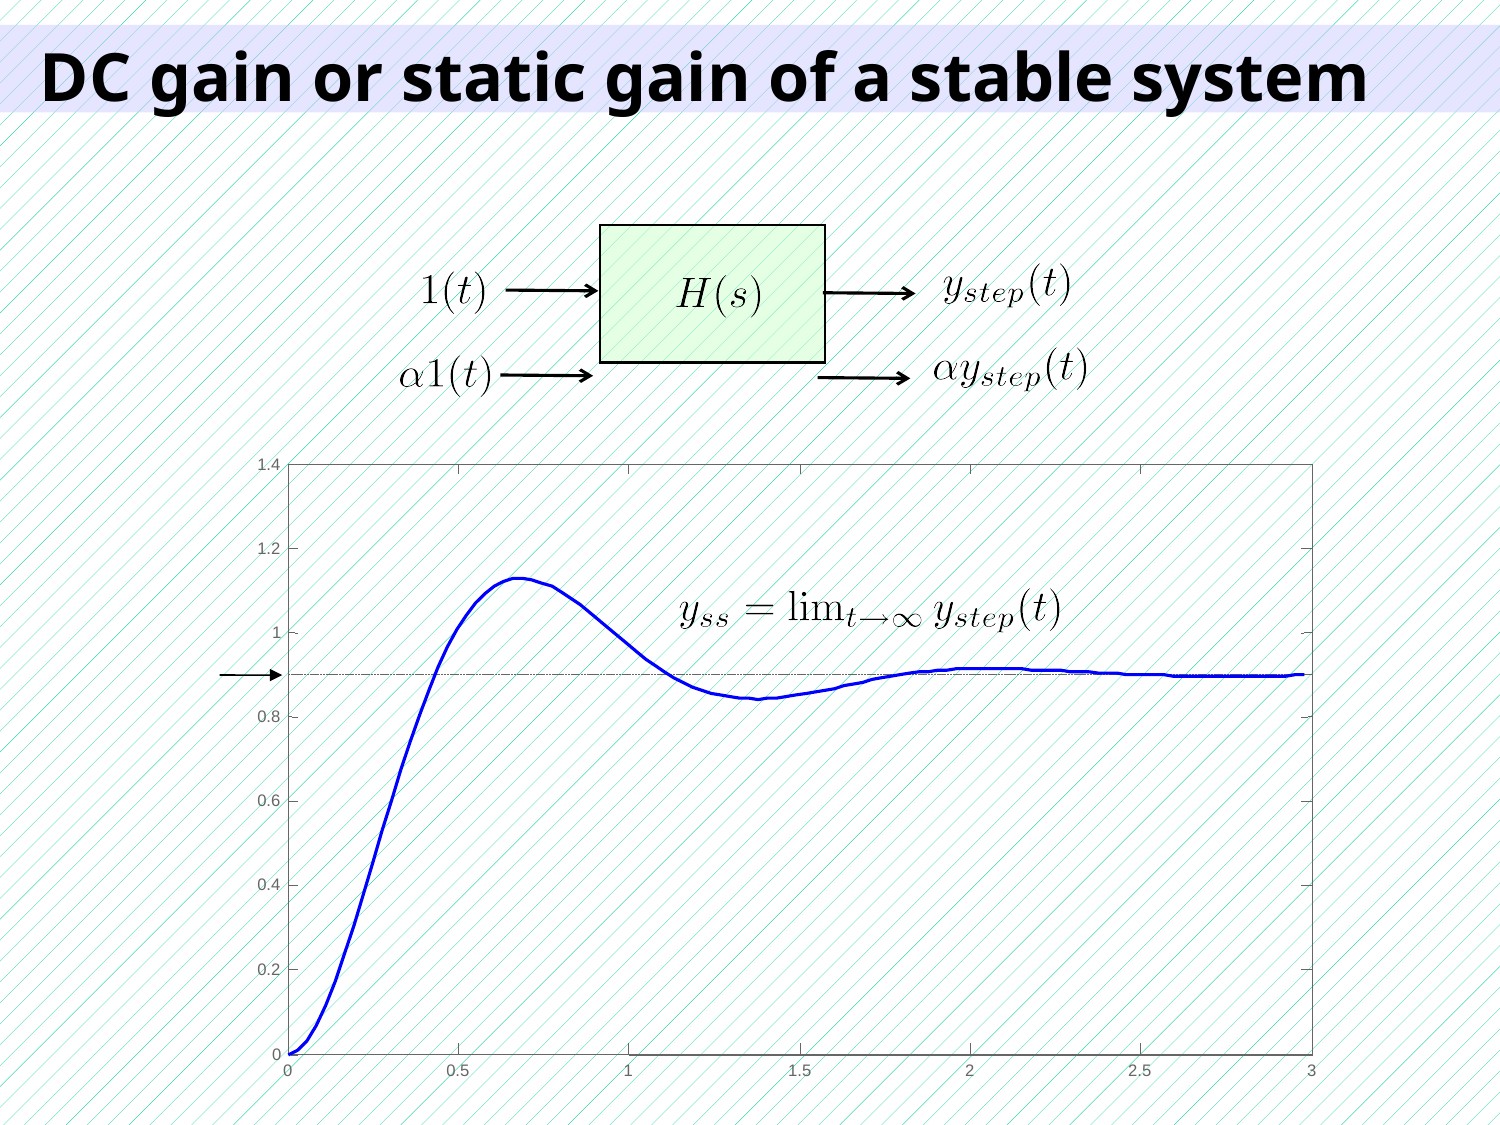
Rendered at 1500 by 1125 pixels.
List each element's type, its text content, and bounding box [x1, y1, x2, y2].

picture [674, 274, 763, 321]
text_box 0.8 [257, 705, 281, 726]
text_box [291, 464, 1313, 1055]
text_box 0.2 [257, 958, 281, 979]
text_box 1 [272, 621, 282, 642]
text_box 0.5 [446, 1059, 470, 1080]
text_box 1 [623, 1059, 633, 1080]
text_box 0.4 [257, 874, 281, 895]
text_box 1.4 [257, 453, 281, 474]
text_box 0.6 [257, 790, 281, 811]
text_box [817, 371, 911, 386]
text_box [599, 224, 825, 363]
picture [420, 269, 488, 317]
picture [933, 346, 1088, 393]
text_box 2.5 [1128, 1059, 1152, 1080]
text_box 3 [1307, 1059, 1317, 1080]
picture [399, 353, 492, 401]
picture [939, 262, 1074, 309]
text_box [219, 668, 283, 682]
text_box 1.5 [788, 1059, 812, 1080]
text_box 2 [965, 1059, 975, 1080]
text_box 0 [272, 1043, 282, 1064]
text_box [289, 465, 1309, 1053]
title DC gain or static gain of a stable system [24, 24, 1476, 126]
text_box [822, 286, 916, 301]
text_box 1.2 [257, 537, 281, 558]
picture [674, 587, 1063, 634]
text_box [288, 578, 1305, 1055]
text_box 0 [283, 1059, 293, 1080]
